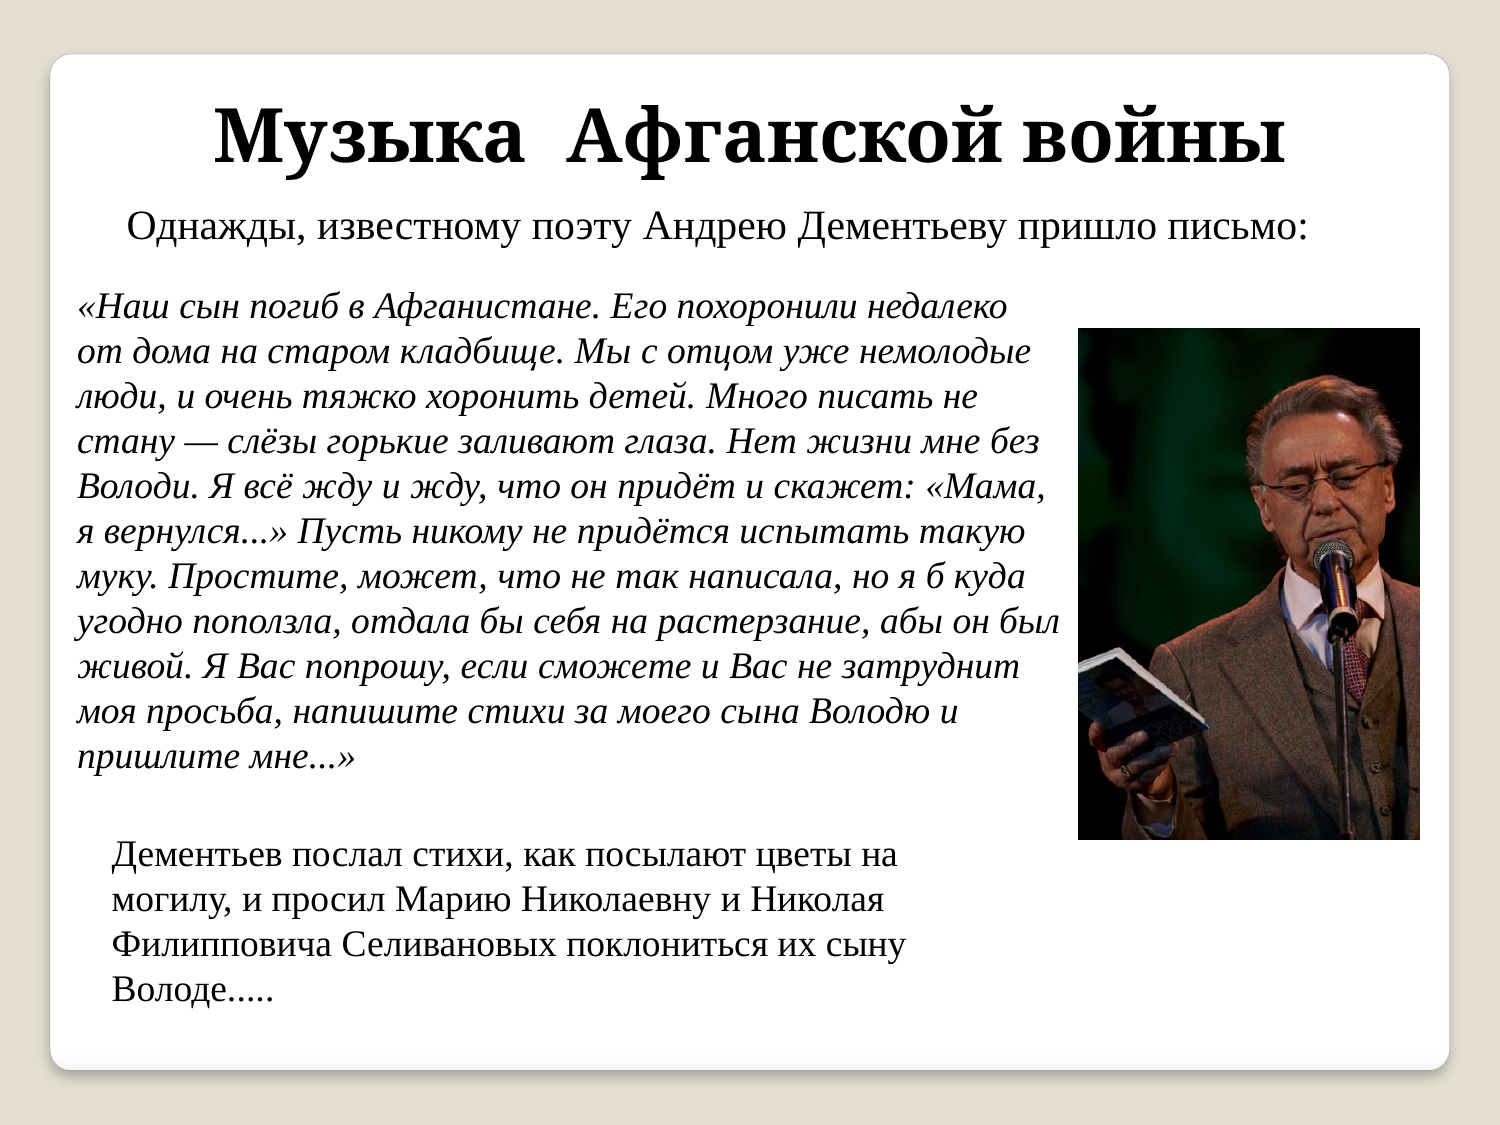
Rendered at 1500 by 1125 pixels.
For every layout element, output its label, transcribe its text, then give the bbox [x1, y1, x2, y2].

picture [1078, 328, 1420, 841]
text_box Дементьев послал стихи, как посылают цветы на могилу, и просил Марию Николаевну и Николая Филиппови­ча Селивановых поклониться их сыну Володе..... [96, 822, 968, 1017]
text_box Однажды, известному поэту Андрею Дементьеву пришло письмо: [111, 190, 1325, 256]
text_box «Наш сын погиб в Афганистане. Его похоронили недалеко от дома на старом кладбище. Мы с отцом уже немолодые люди, и очень тяжко хоронить детей. Много писать не стану — слёзы горькие заливают глаза. Нет жизни мне без Володи. Я всё жду и жду, что он придёт и скажет: «Мама, я вернул­ся...» Пусть никому не придётся испытать такую муку. Простите, может, что не так написала, но я б куда угодно поползла, отдала бы себя на растерзание, абы он был живой. Я Вас попрошу, если сможе­те и Вас не затруднит моя просьба, напишите стихи за моего сына Володю и пришлите мне...» [62, 273, 1078, 884]
text_box Музыка Афганской войны [198, 79, 1302, 185]
